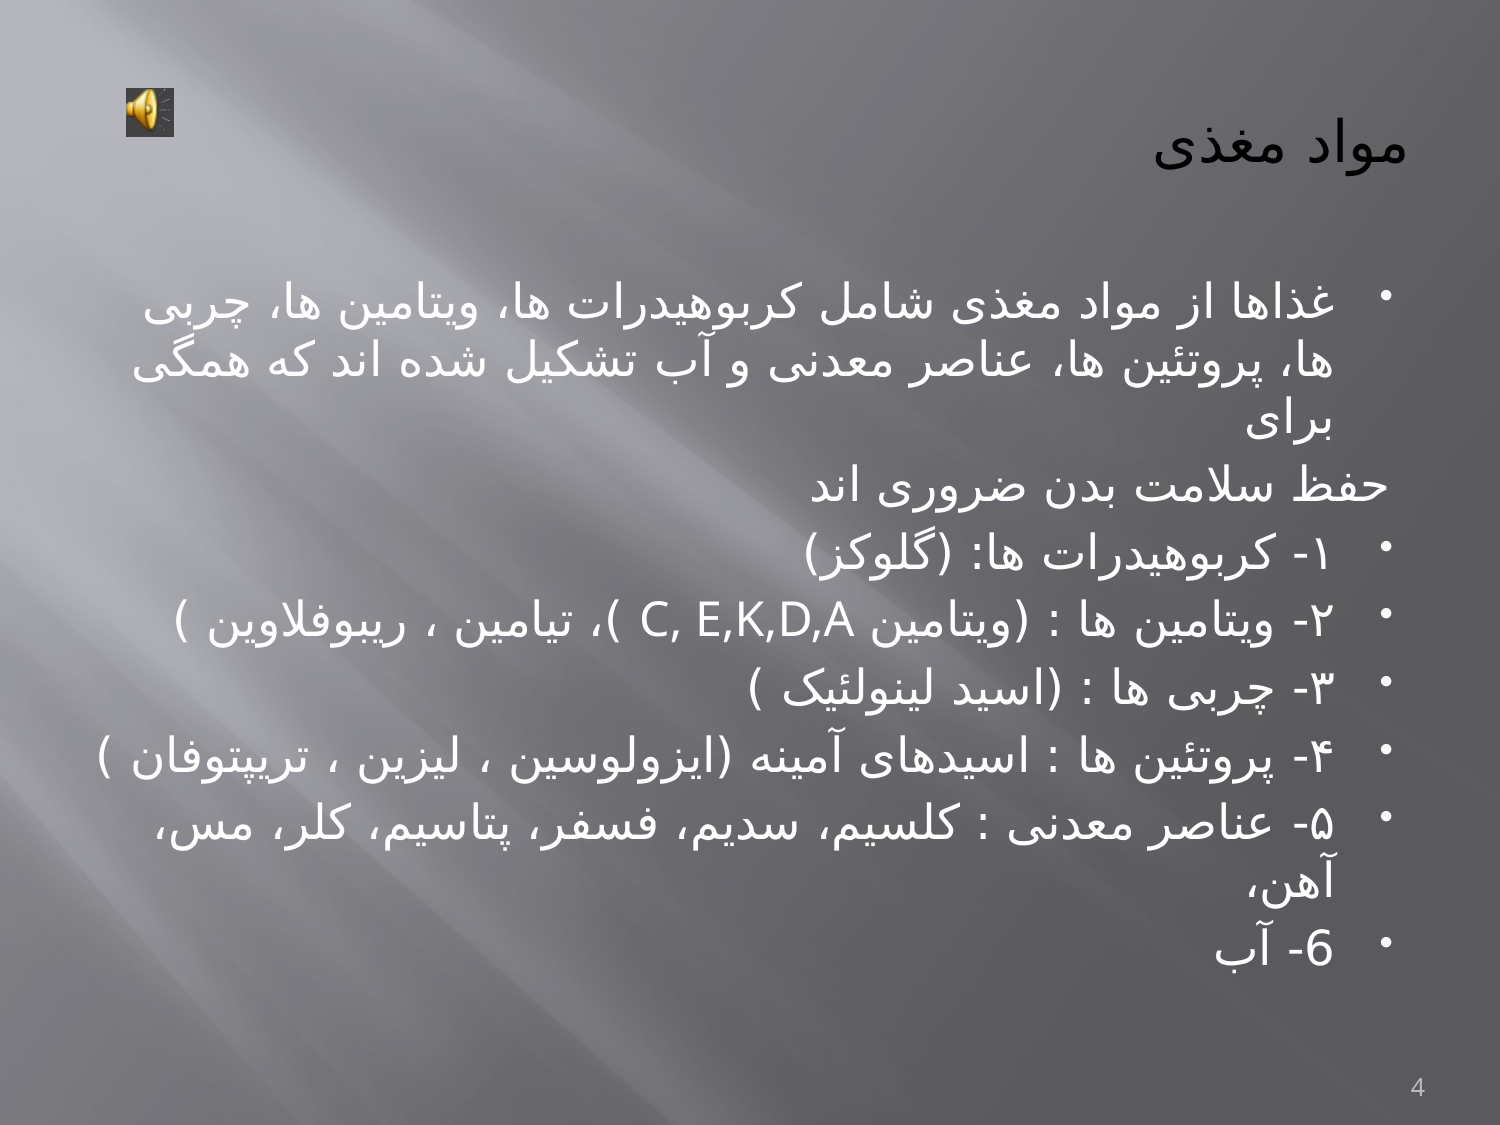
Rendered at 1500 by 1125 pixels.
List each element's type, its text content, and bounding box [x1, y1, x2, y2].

list غذاها از مواد مغذی شامل کربوهیدرات ها، ویتامین ها، چربی ها، پروتئین ها، عناصر معدنی و آب تشکیل شده اند که همگی برای حفظ سلامت بدن ضروری اند ۱- کربوهیدرات ها: (گلوکز) ۲- ویتامین ها : (ویتامین C, E,K,D,A )، تیامین ، ریبوفلاوین ) ۳- چربی ها : (اسید لینولئیک ) ۴- پروتئین ها : اسیدهای آمینه (ایزولوسین ، لیزین ، تریپتوفان ) ۵- عناصر معدنی : کلسیم، سدیم، فسفر، پتاسیم، کلر، مس، آهن، 6- آب [75, 262, 1425, 1035]
title مواد مغذی [75, 45, 1425, 233]
slide_number 4 [1299, 1052, 1425, 1113]
picture [124, 87, 176, 138]
